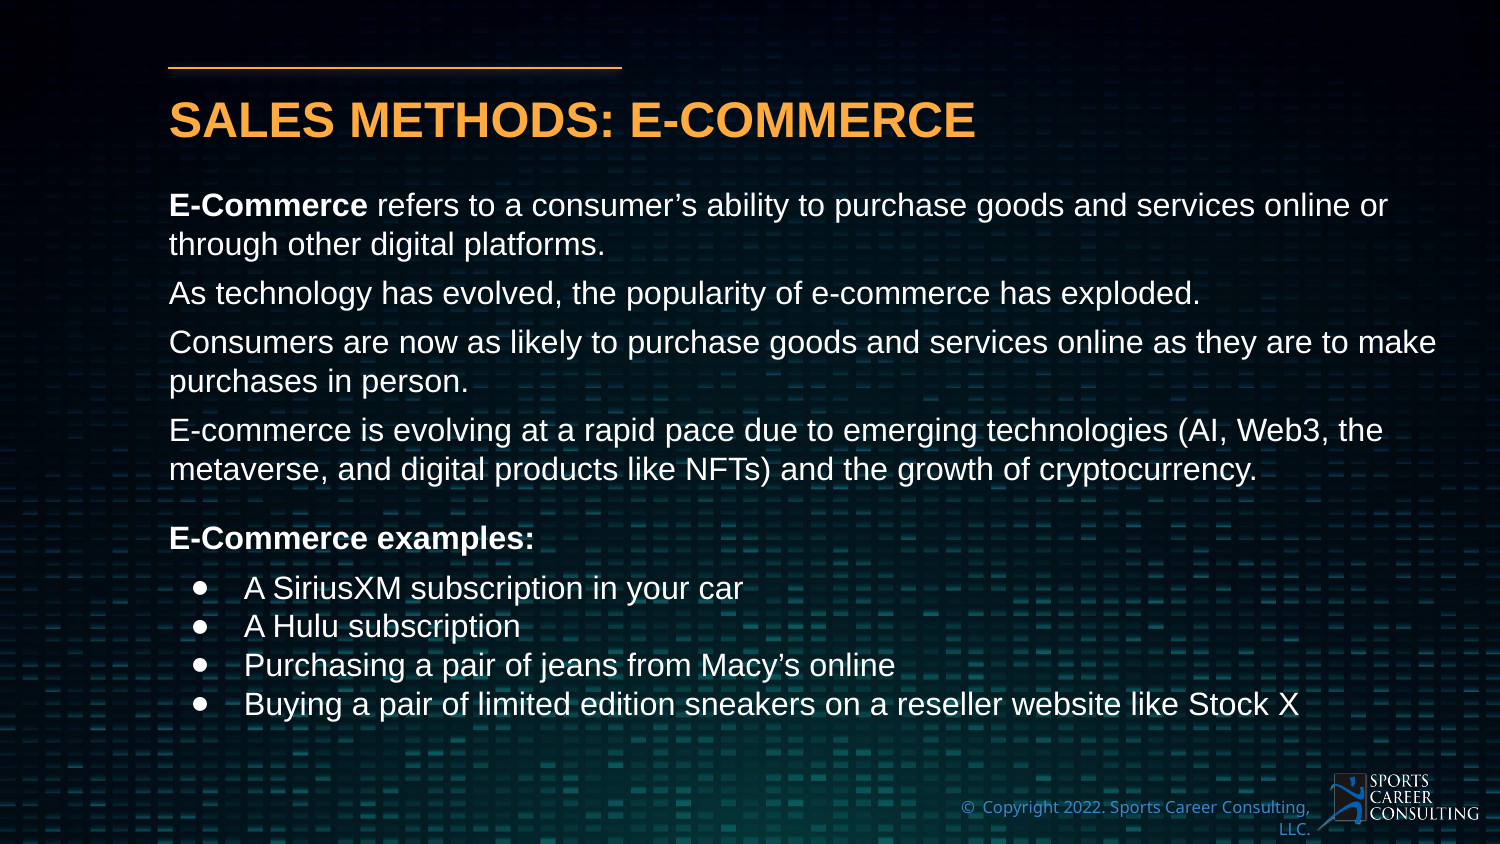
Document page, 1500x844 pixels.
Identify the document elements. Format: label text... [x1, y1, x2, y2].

list E-Commerce refers to a consumer’s ability to purchase goods and services online or through other digital platforms. As technology has evolved, the popularity of e-commerce has exploded. Consumers are now as likely to purchase goods and services online as they are to make purchases in person. E-commerce is evolving at a rapid pace due to emerging technologies (AI, Web3, the metaverse, and digital products like NFTs) and the growth of cryptocurrency. E-Commerce examples: A SiriusXM subscription in your car A Hulu subscription Purchasing a pair of jeans from Macy’s online Buying a pair of limited edition sneakers on a reseller website like Stock X [153, 169, 1469, 753]
title SALES METHODS: E-COMMERCE [153, 72, 1469, 169]
picture [0, 0, 1500, 844]
text_box © Copyright 2022. Sports Career Consulting, LLC. [914, 769, 1326, 844]
